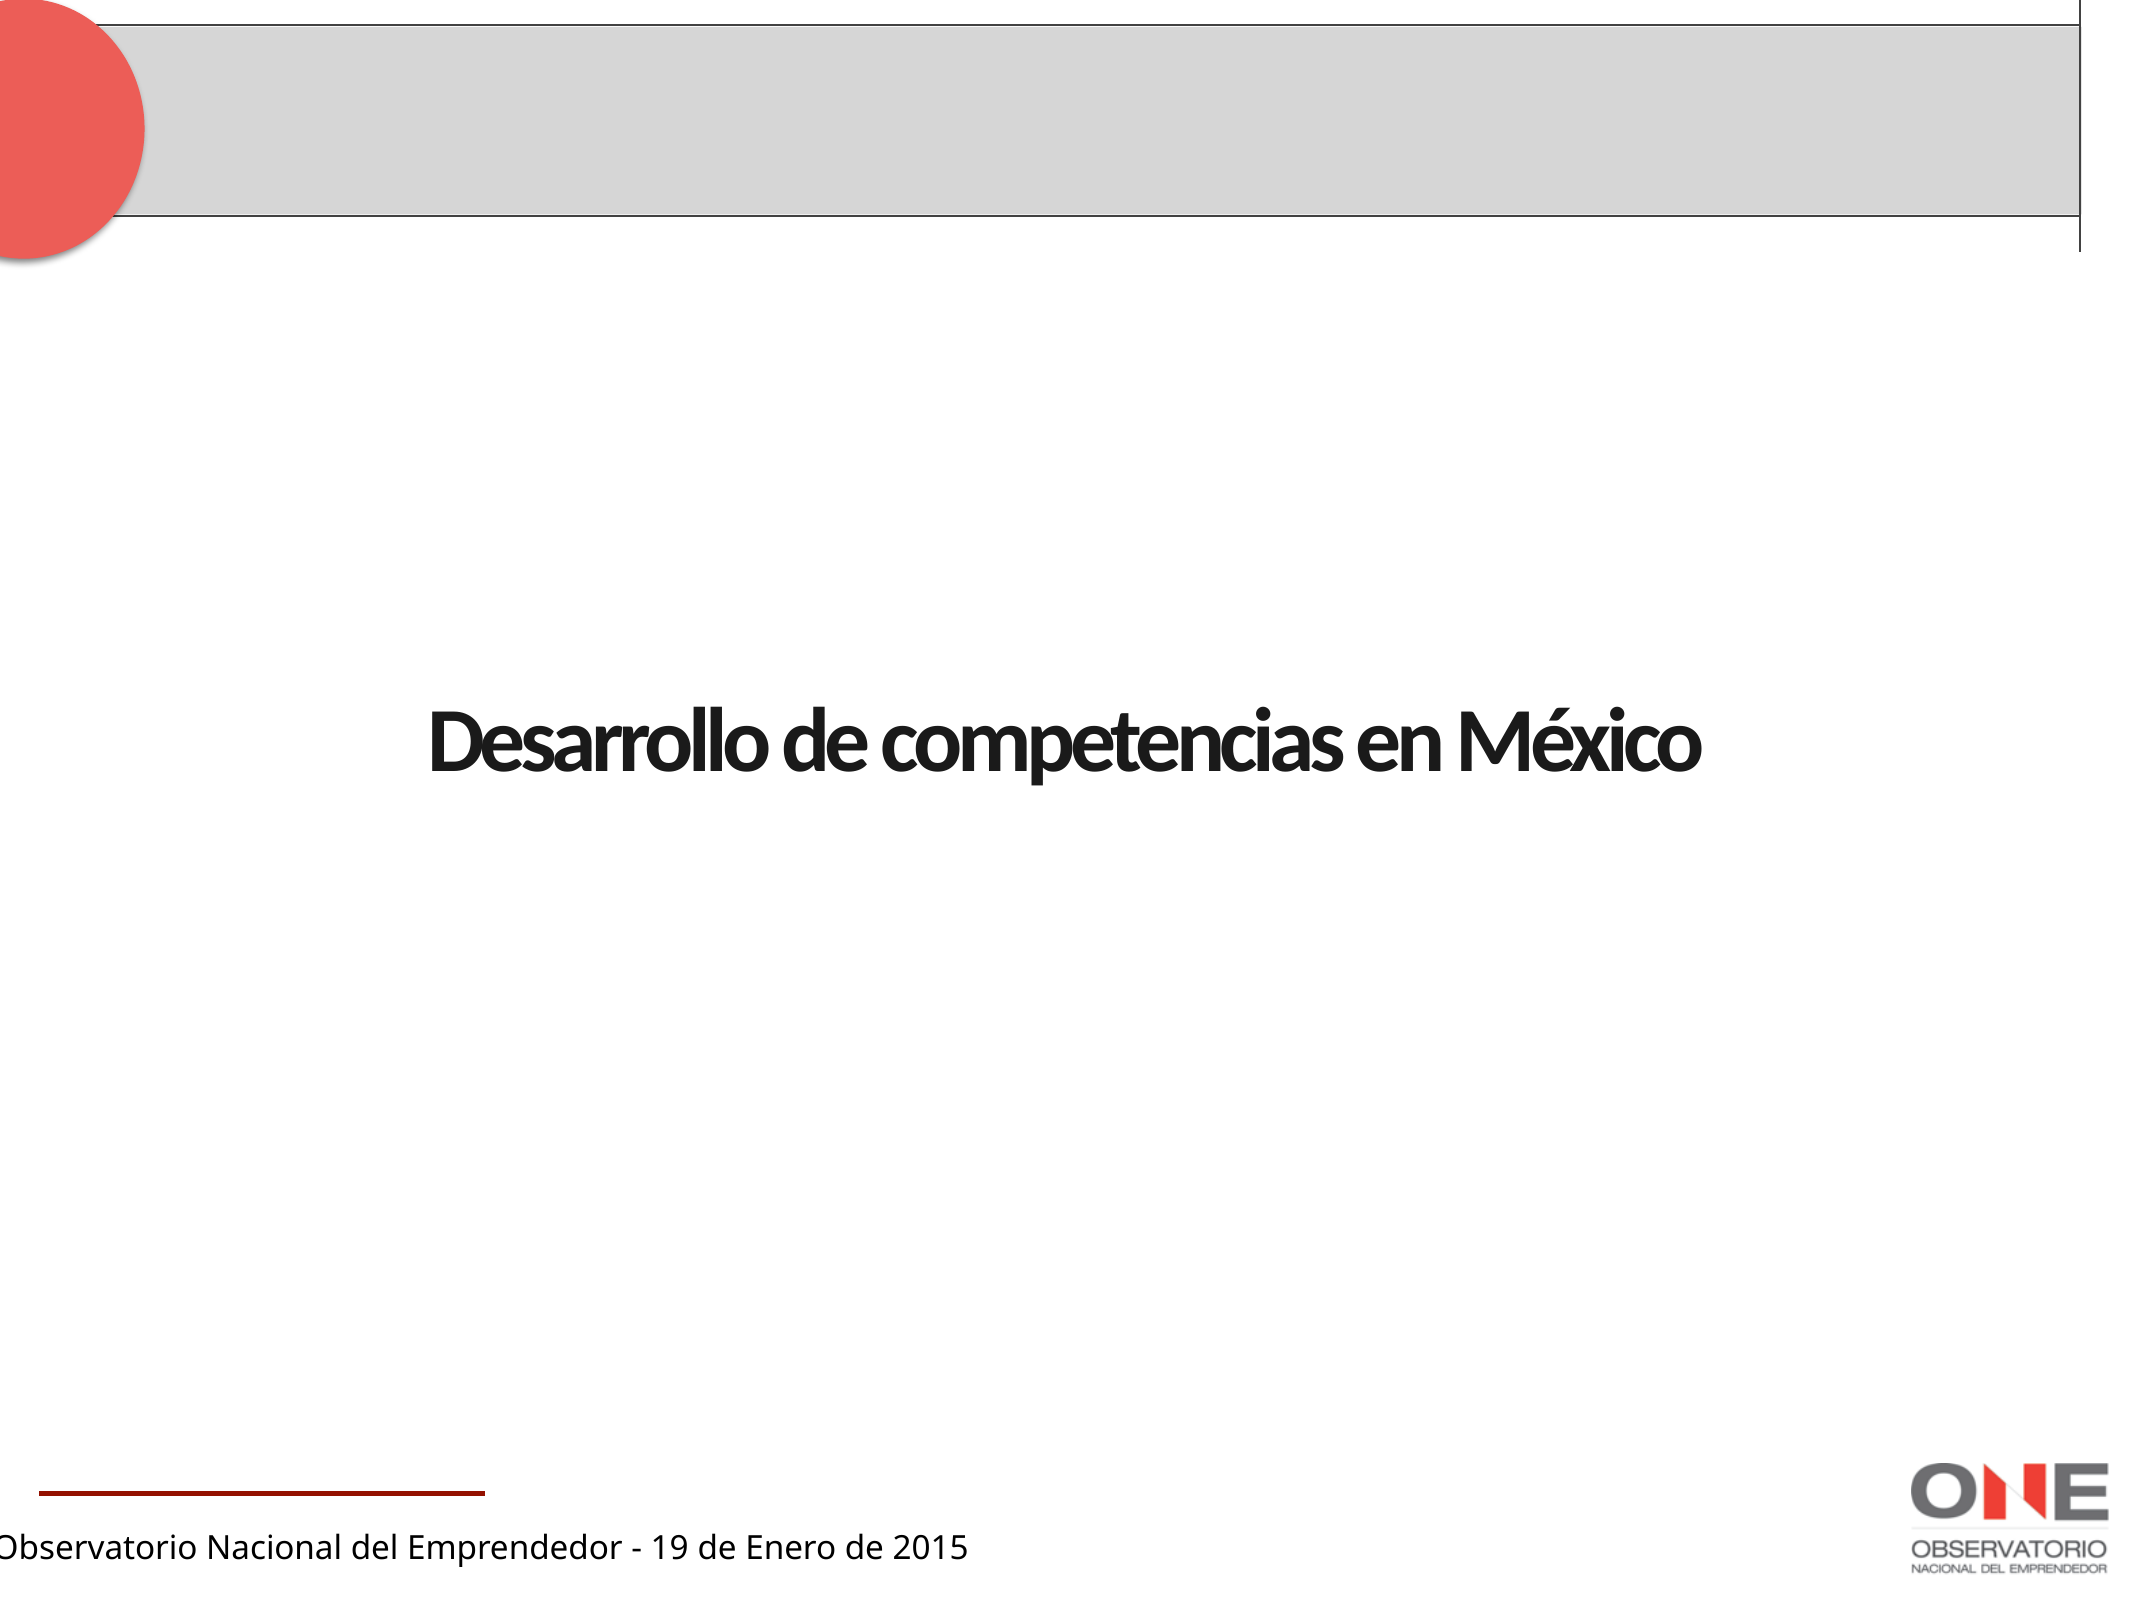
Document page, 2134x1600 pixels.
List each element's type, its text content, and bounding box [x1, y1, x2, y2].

text_box Desarrollo de competencias en México [48, 683, 2085, 800]
picture [1911, 1463, 2117, 1588]
